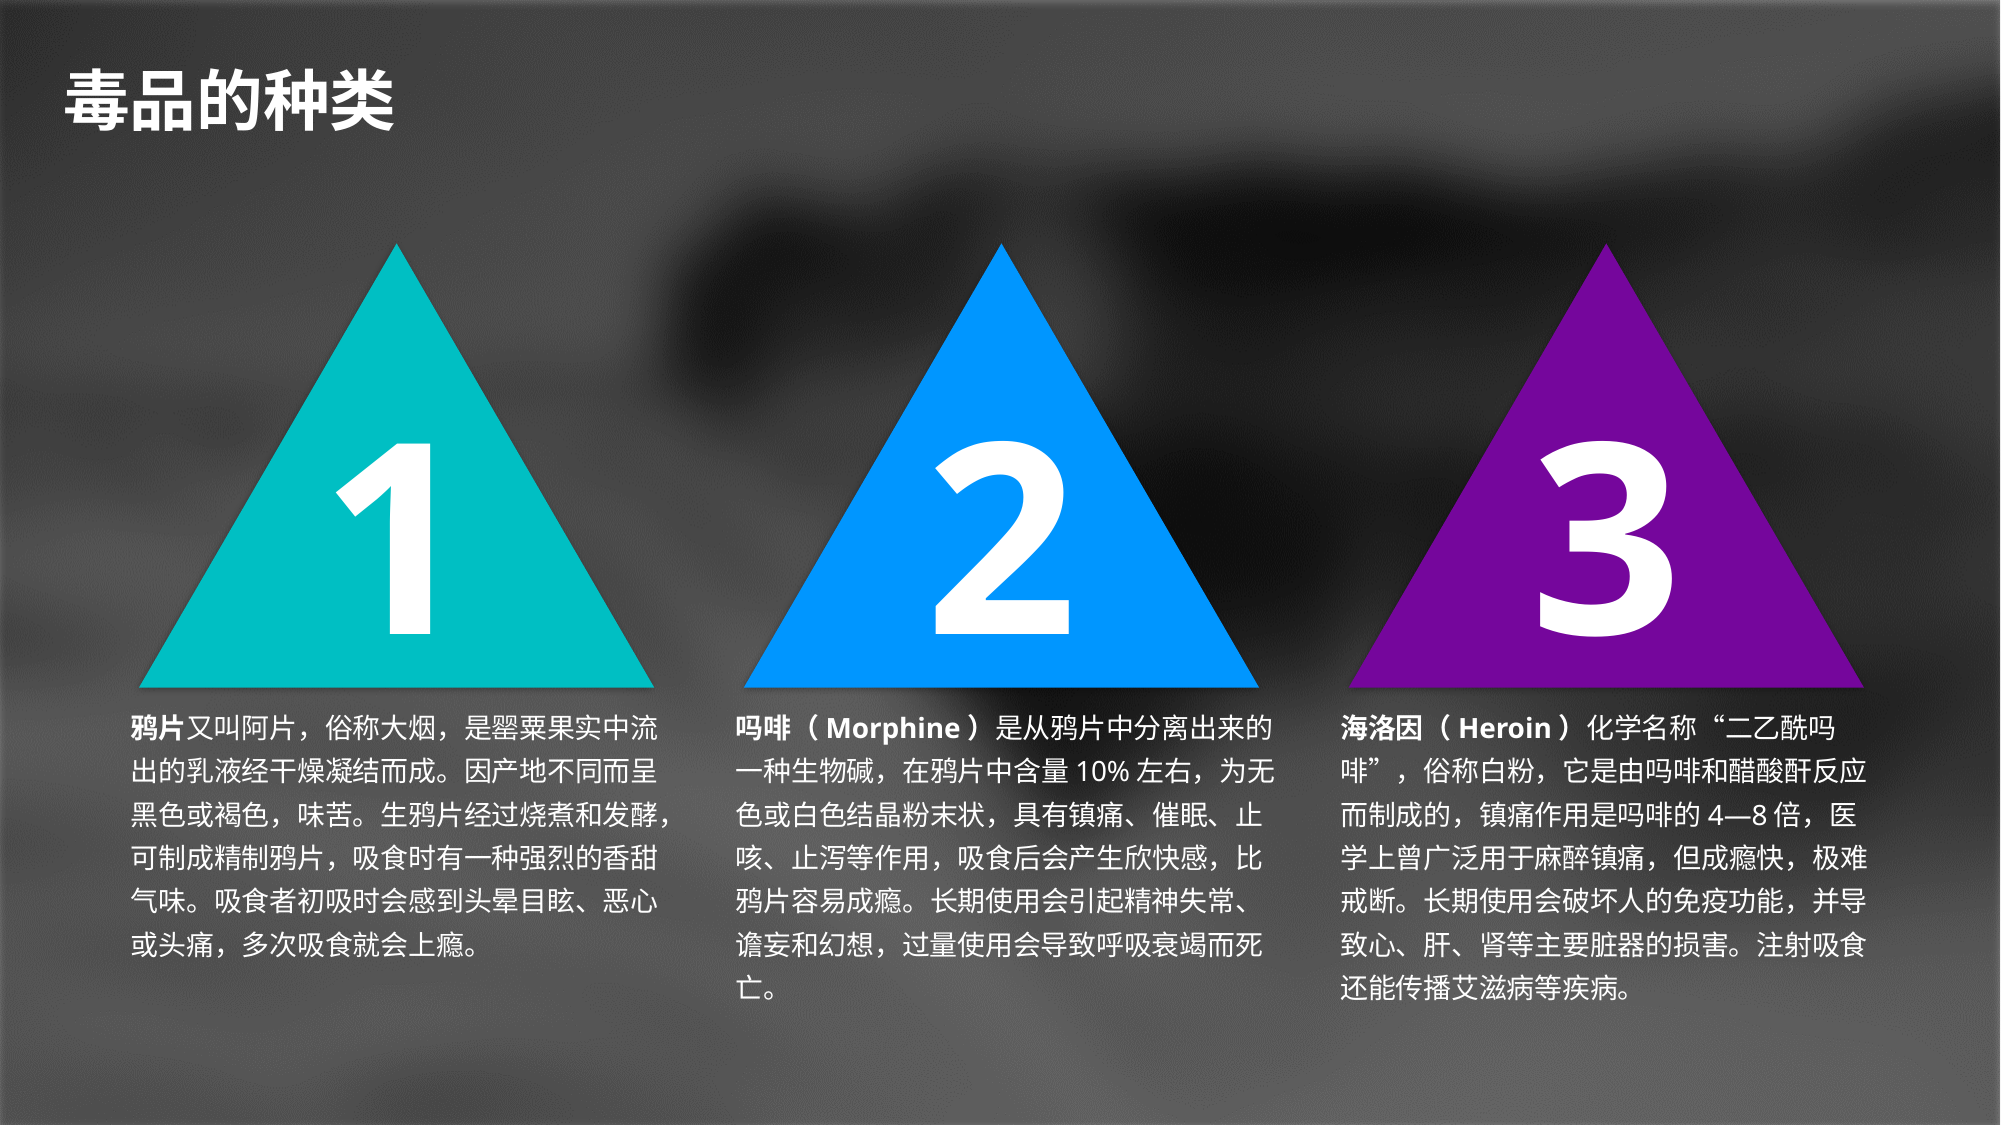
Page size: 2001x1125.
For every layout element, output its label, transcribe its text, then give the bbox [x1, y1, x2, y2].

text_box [720, 243, 1293, 1015]
picture [0, 0, 2001, 1125]
list 毒品的种类 [48, 51, 1000, 148]
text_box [115, 243, 688, 972]
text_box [1325, 243, 1898, 1015]
